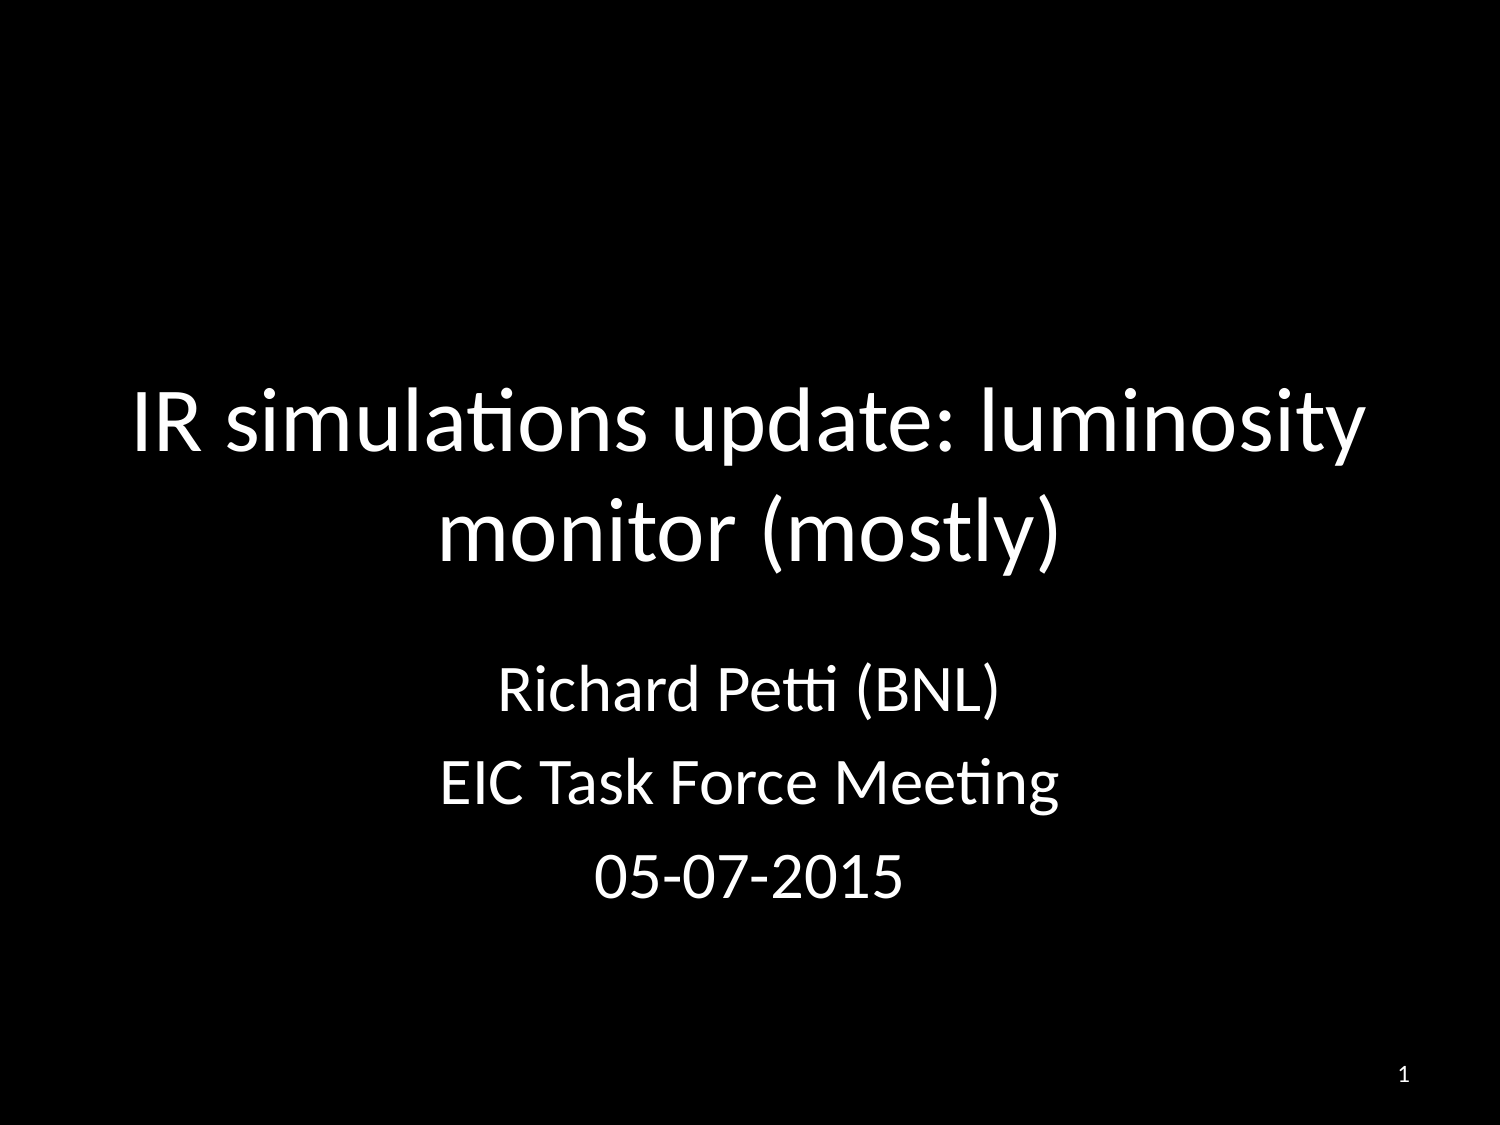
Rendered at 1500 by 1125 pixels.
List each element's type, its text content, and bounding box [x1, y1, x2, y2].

slide_number 1 [1074, 1042, 1425, 1103]
title IR simulations update: luminosity monitor (mostly) [112, 349, 1388, 591]
subtitle Richard Petti (BNL) EIC Task Force Meeting 05-07-2015 [225, 637, 1275, 925]
